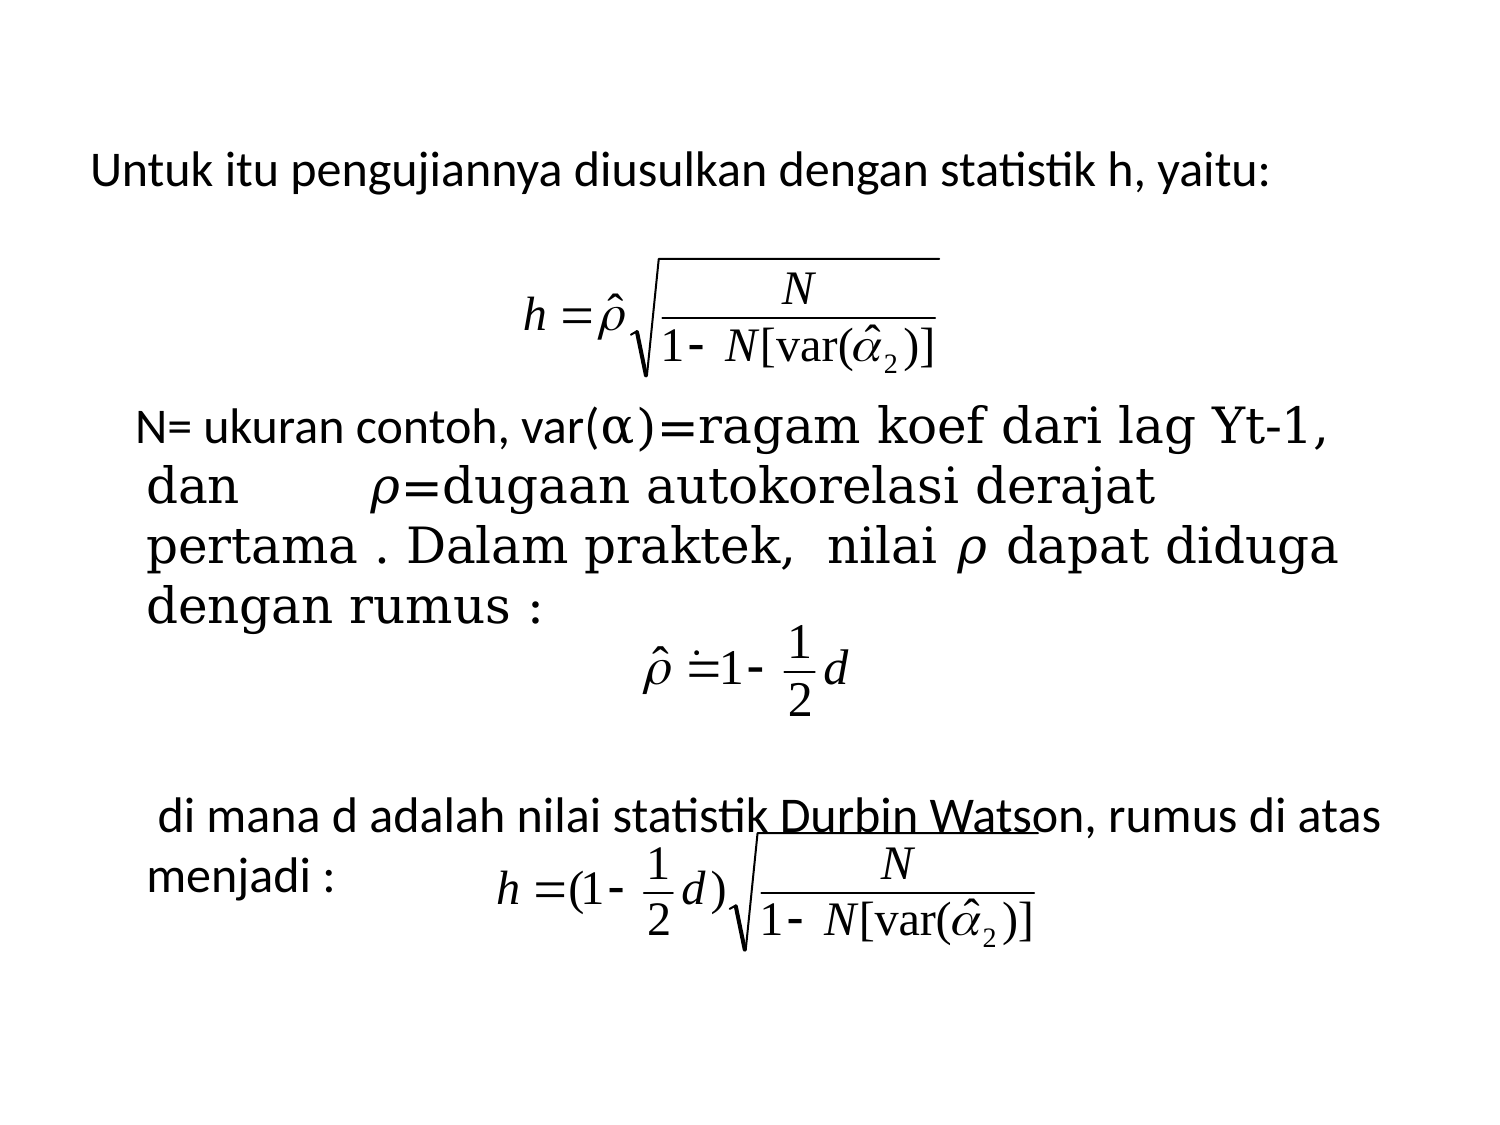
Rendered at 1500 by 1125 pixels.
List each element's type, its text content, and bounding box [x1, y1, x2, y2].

list Untuk itu pengujiannya diusulkan dengan statistik h, yaitu: N= ukuran contoh, var(α)=ragam koef dari lag Yt-1, dan 𝜌=dugaan autokorelasi derajat pertama . Dalam praktek, nilai 𝜌 dapat diduga dengan rumus : di mana d adalah nilai statistik Durbin Watson, rumus di atas menjadi : [75, 128, 1425, 1005]
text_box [632, 609, 863, 727]
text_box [515, 245, 950, 387]
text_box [488, 820, 1048, 962]
